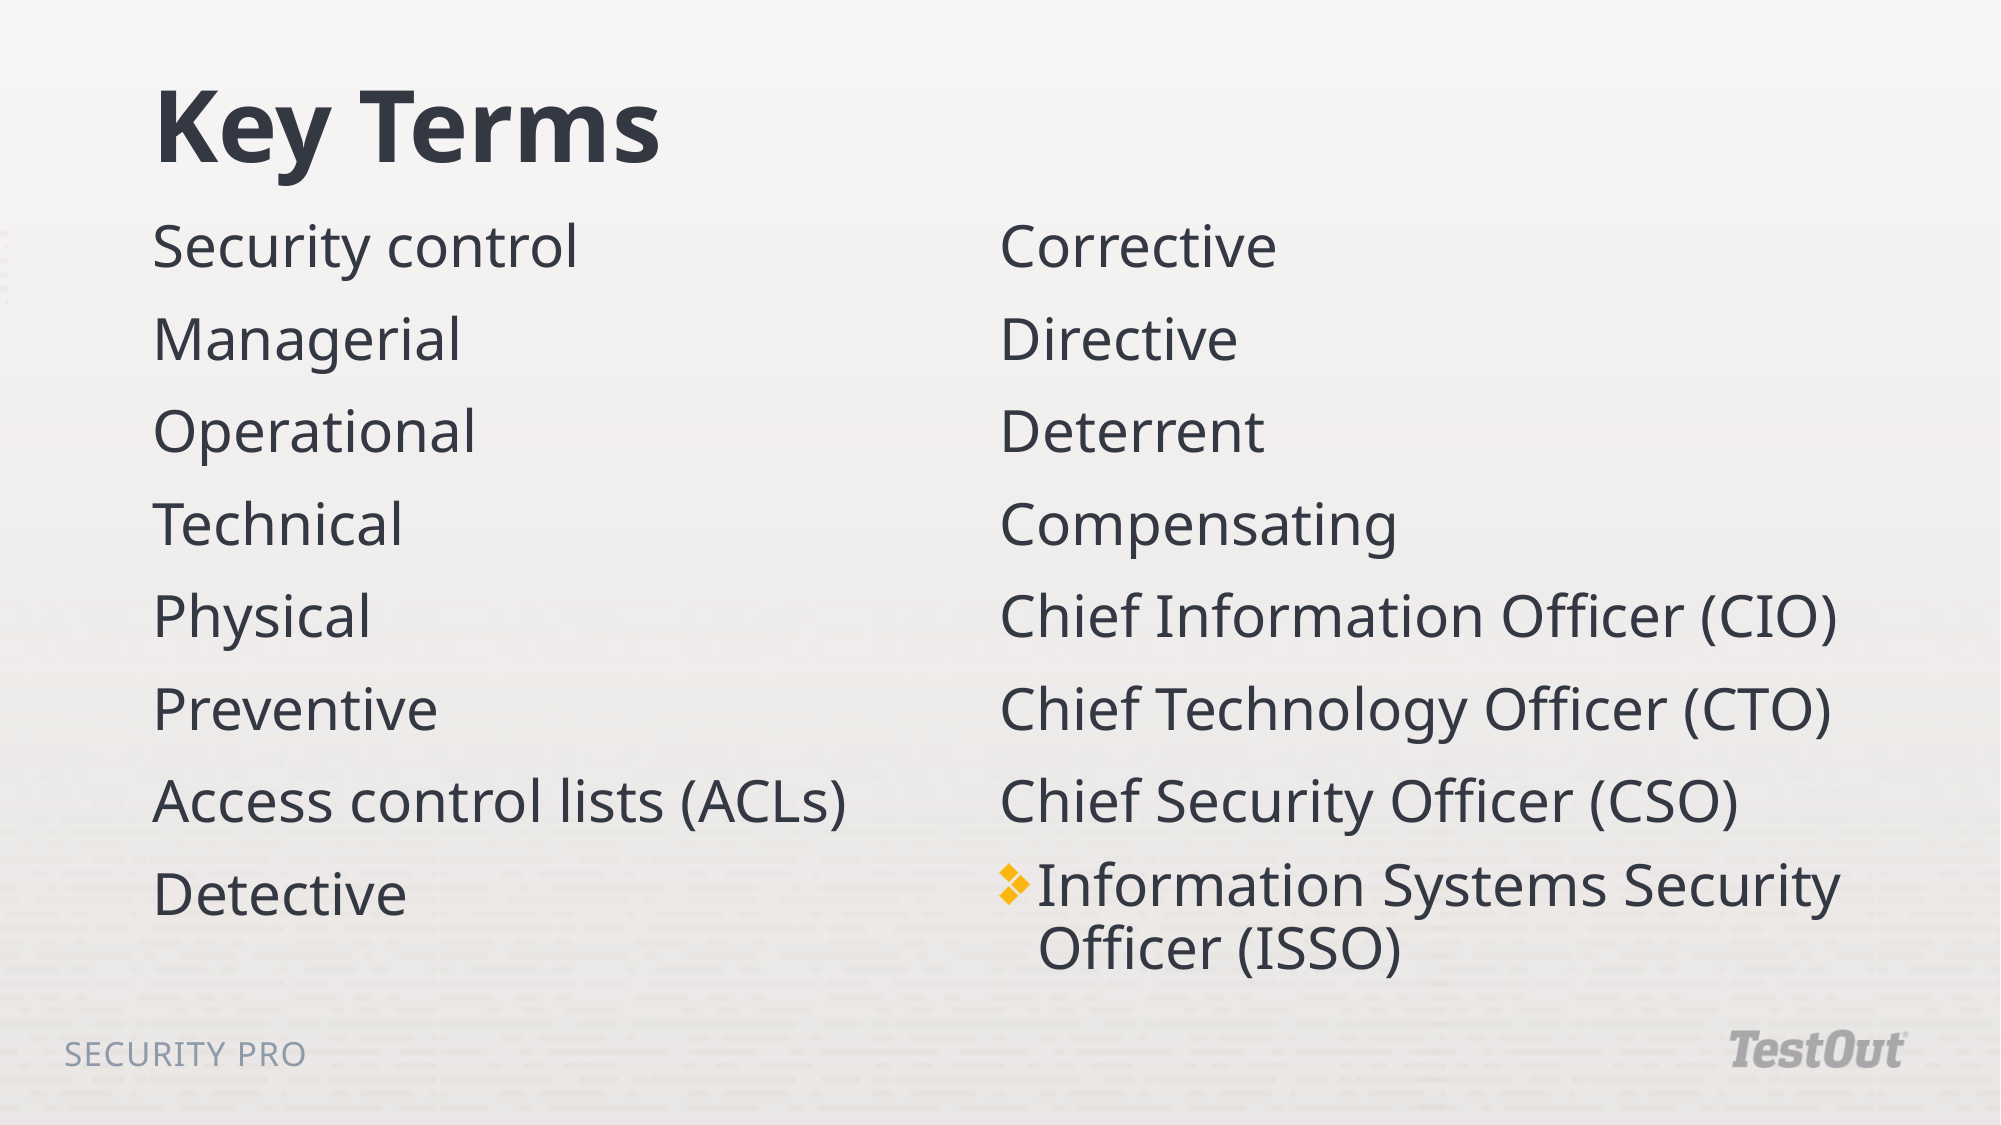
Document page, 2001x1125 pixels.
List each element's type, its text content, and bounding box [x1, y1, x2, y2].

list Security Pro [64, 1032, 666, 1079]
title Key Terms [137, 49, 1863, 210]
list Security control Managerial Operational Technical Physical Preventive Access control lists (ACLs) Detective Corrective Directive Deterrent Compensating Chief Information Officer (CIO) Chief Technology Officer (CTO) Chief Security Officer (CSO) Information Systems Security Officer (ISSO) [137, 210, 1863, 1000]
picture [0, 0, 2001, 1125]
